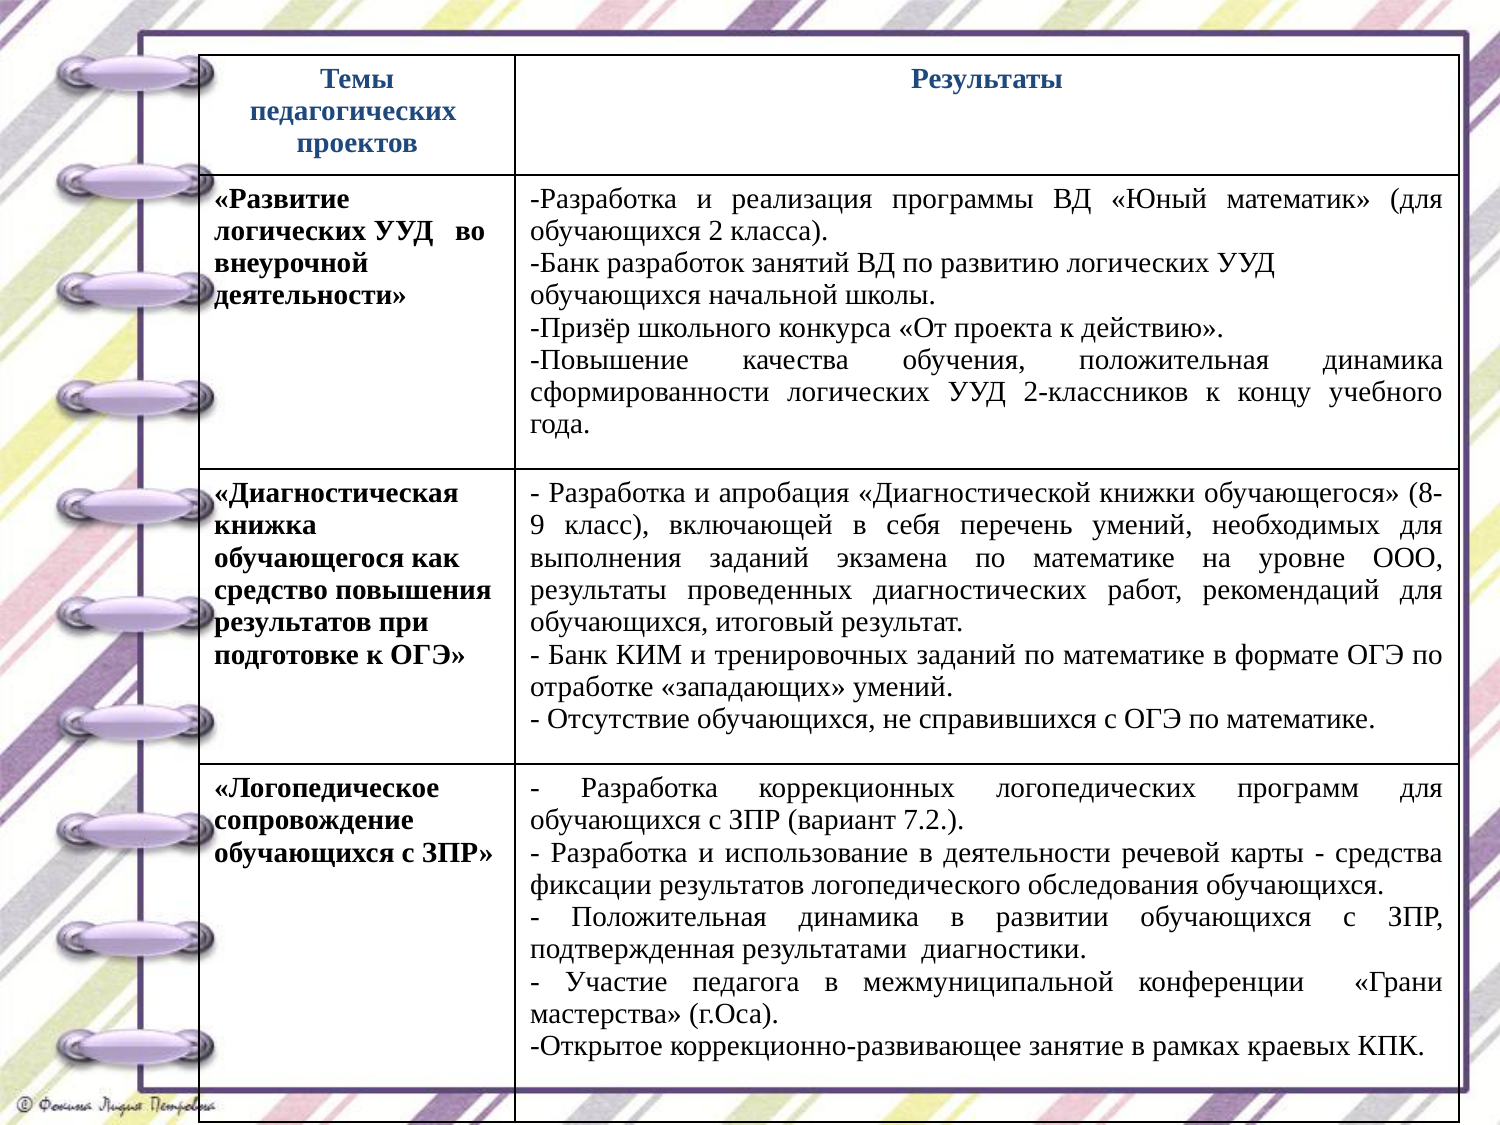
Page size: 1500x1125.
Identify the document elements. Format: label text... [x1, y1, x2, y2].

table_header Результаты [516, 56, 1458, 174]
table_cell «Развитие логических УУД во внеурочной деятельности» [200, 176, 514, 468]
table_cell -Разработка и реализация программы ВД «Юный математик» (для обучающихся 2 класса). -Банк разработок занятий ВД по развитию логических УУД обучающихся начальной школы. -Призёр школьного конкурса «От проекта к действию». -Повышение качества обучения, положительная динамика сформированности логических УУД 2-классников к концу учебного года. [516, 176, 1458, 468]
text_box [1460, 207, 1471, 313]
table_cell «Логопедическое сопровождение обучающихся с ЗПР» [200, 765, 514, 1121]
table_cell - Разработка коррекционных логопедических программ для обучающихся с ЗПР (вариант 7.2.). - Разработка и использование в деятельности речевой карты - средства фиксации результатов логопедического обследования обучающихся. - Положительная динамика в развитии обучающихся с ЗПР, подтвержденная результатами диагностики. - Участие педагога в межмуниципальной конференции «Грани мастерства» (г.Оса). -Открытое коррекционно-развивающее занятие в рамках краевых КПК. [516, 765, 1458, 1121]
table_cell «Диагностическая книжка обучающегося как средство повышения результатов при подготовке к ОГЭ» [200, 470, 514, 763]
table_cell - Разработка и апробация «Диагностической книжки обучающегося» (8-9 класс), включающей в себя перечень умений, необходимых для выполнения заданий экзамена по математике на уровне ООО, результаты проведенных диагностических работ, рекомендаций для обучающихся, итоговый результат. - Банк КИМ и тренировочных заданий по математике в формате ОГЭ по отработке «западающих» умений. - Отсутствие обучающихся, не справившихся с ОГЭ по математике. [516, 470, 1458, 763]
picture [0, 0, 1500, 1125]
table_header Темы педагогических проектов [200, 56, 514, 174]
